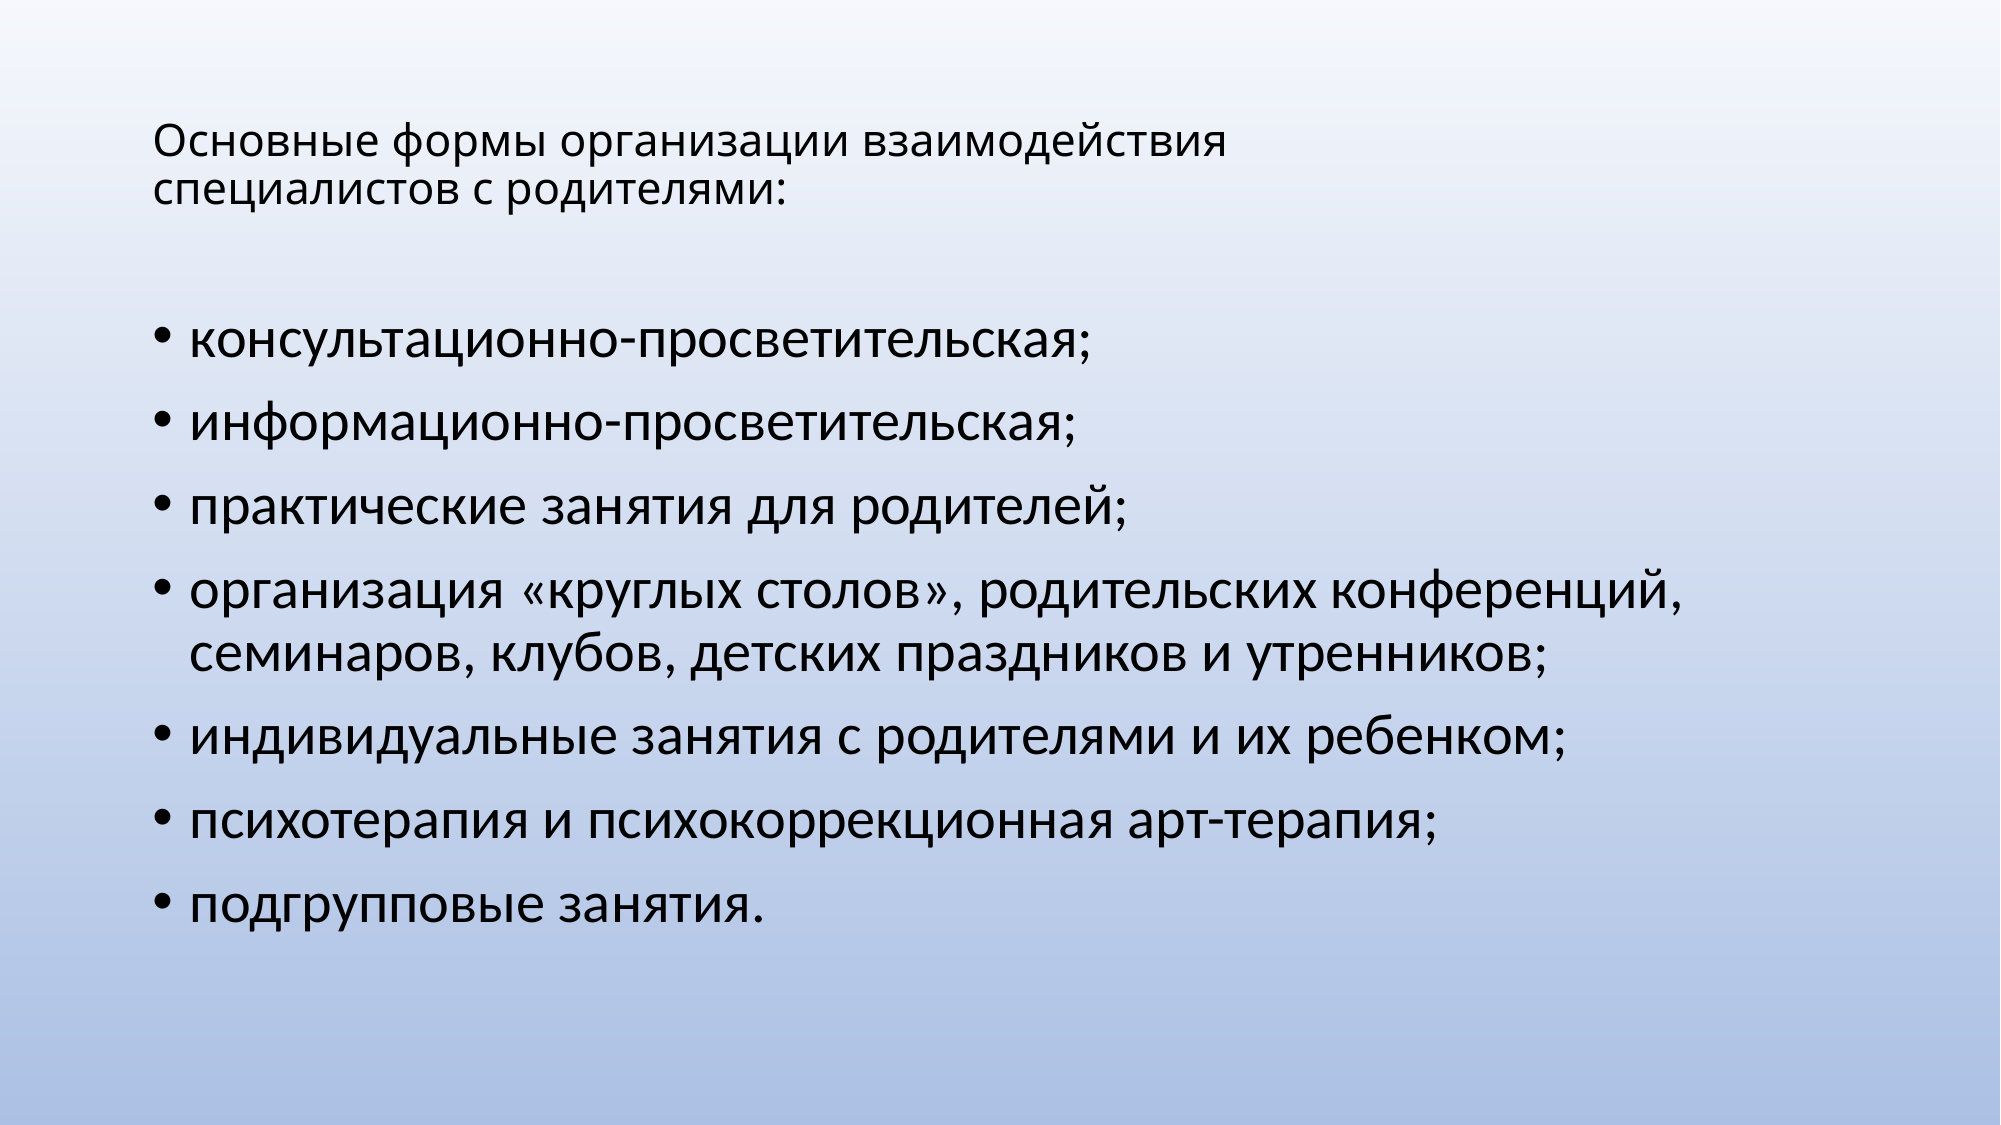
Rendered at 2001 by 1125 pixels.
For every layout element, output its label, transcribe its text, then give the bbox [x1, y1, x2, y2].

title Основные формы организации взаимодействия специалистов с родителями: [137, 59, 1863, 278]
list консультационно-просветительская; информационно-просветительская; практические занятия для родителей; организация «круглых столов», родительских конференций, семинаров, клубов, детских праздников и утренников; индивидуальные занятия с родителями и их ребенком; психотерапия и психокоррекционная арт-терапия; подгрупповые занятия. [137, 299, 1863, 1014]
